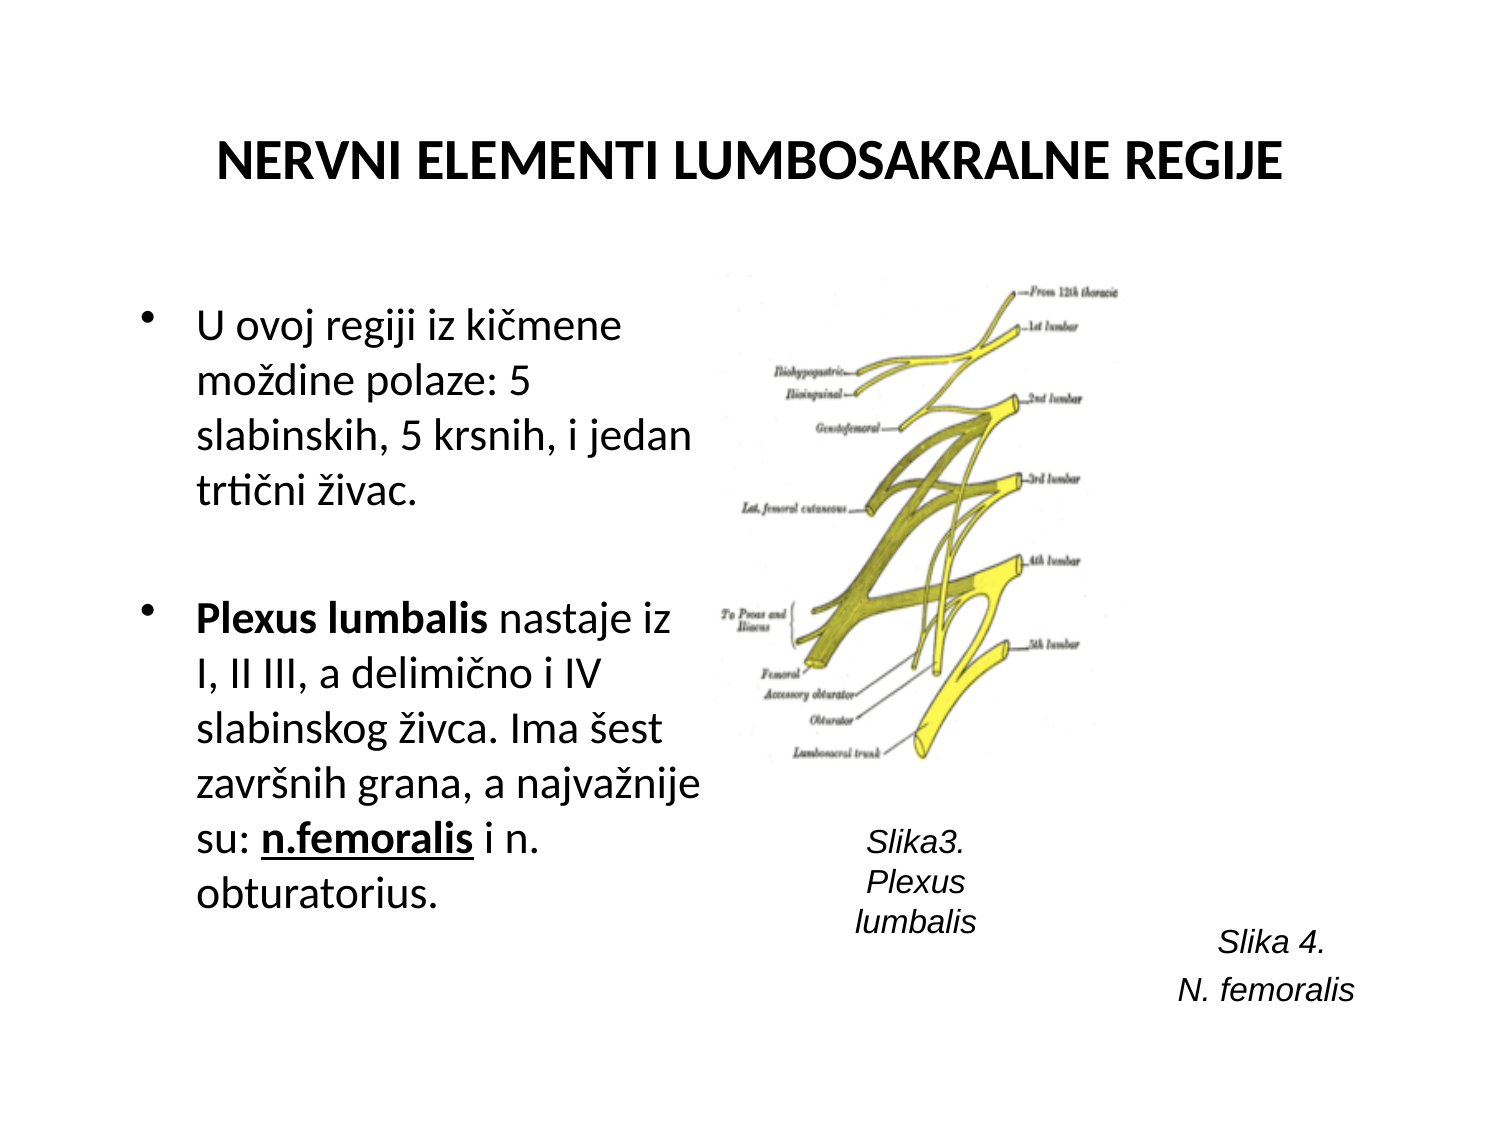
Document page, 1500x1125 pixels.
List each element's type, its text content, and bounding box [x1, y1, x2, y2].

text_box Slika3. Plexus lumbalis [799, 813, 1033, 948]
text_box Slika 4. N. femoralis [1162, 912, 1382, 1018]
title NERVNI ELEMENTI LUMBOSAKRALNE REGIJE [137, 87, 1365, 226]
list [712, 274, 1126, 763]
list U ovoj regiji iz kičmene moždine polaze: 5 slabinskih, 5 krsnih, i jedan trtični živac. Plexus lumbalis nastaje iz I, II III, a delimično i IV slabinskog živca. Ima šest završnih grana, a najvažnije su: n.femoralis i n. obturatorius. [124, 287, 719, 976]
